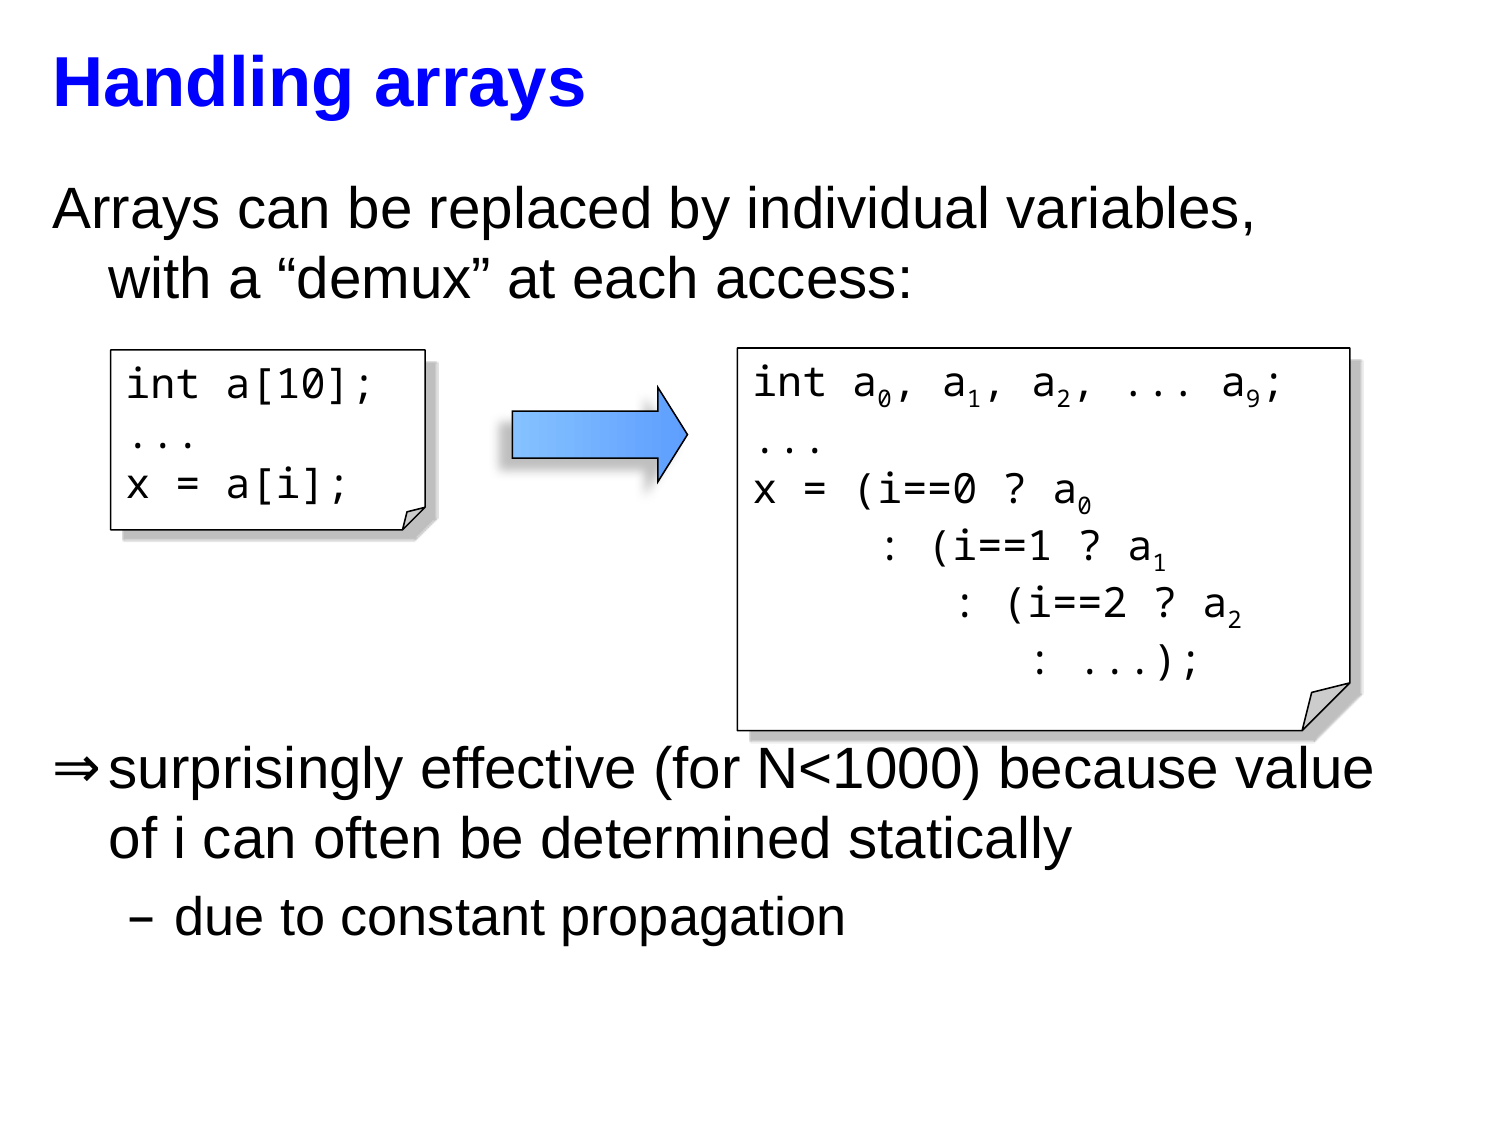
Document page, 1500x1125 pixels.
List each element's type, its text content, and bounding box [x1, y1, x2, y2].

title Handling arrays [37, 19, 1476, 138]
list Arrays can be replaced by individual variables, with a “demux” at each access: surprisingly effective (for N<1000) because value of i can often be determined statically due to constant propagation [37, 162, 1500, 1051]
text_box int a0, a1, a2, ... a9; ... x = (i==0 ? a0 : (i==1 ? a1 : (i==2 ? a2 : ...); [737, 348, 1350, 731]
text_box int a[10]; ... x = a[i]; [110, 349, 426, 530]
text_box [512, 387, 688, 482]
